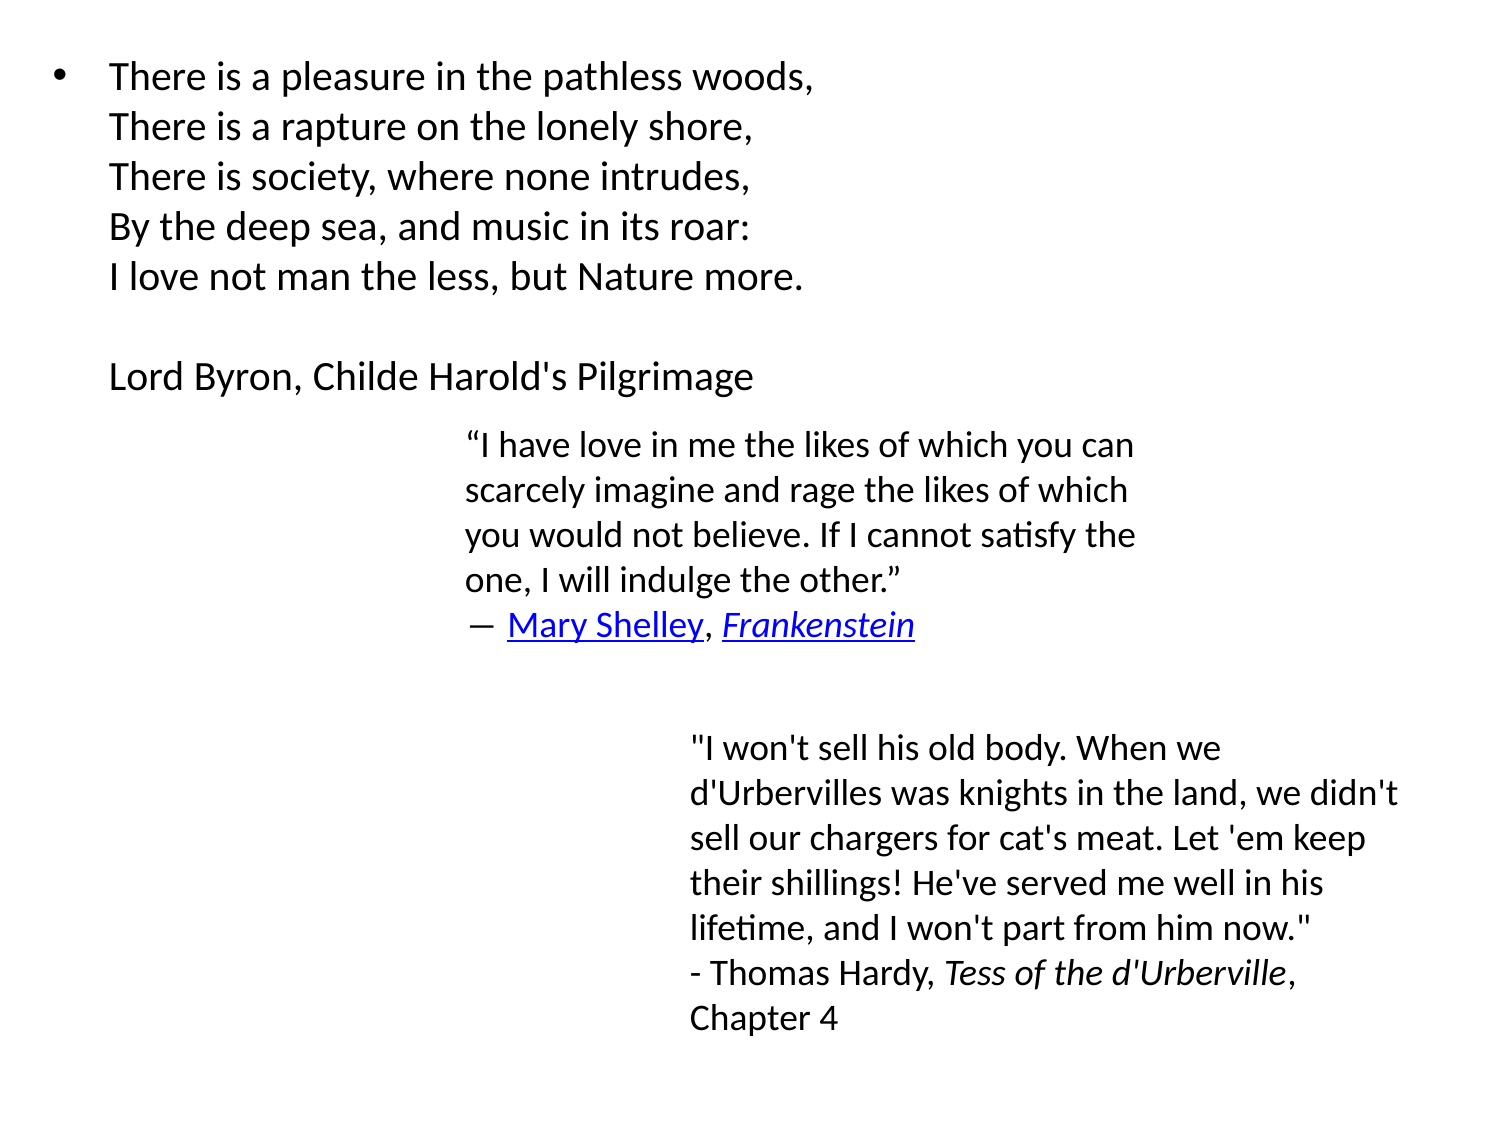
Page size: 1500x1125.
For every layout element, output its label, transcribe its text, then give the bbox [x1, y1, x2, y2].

text_box “I have love in me the likes of which you can scarcely imagine and rage the likes of which you would not believe. If I cannot satisfy the one, I will indulge the other.” ― Mary Shelley, Frankenstein [449, 412, 1200, 653]
list There is a pleasure in the pathless woods, There is a rapture on the lonely shore, There is society, where none intrudes, By the deep sea, and music in its roar: I love not man the less, but Nature more. Lord Byron, Childe Harold's Pilgrimage [37, 41, 1388, 784]
text_box "I won't sell his old body. When we d'Urbervilles was knights in the land, we didn't sell our chargers for cat's meat. Let 'em keep their shillings! He've served me well in his lifetime, and I won't part from him now." - Thomas Hardy, Tess of the d'Urberville, Chapter 4 [674, 715, 1425, 1091]
